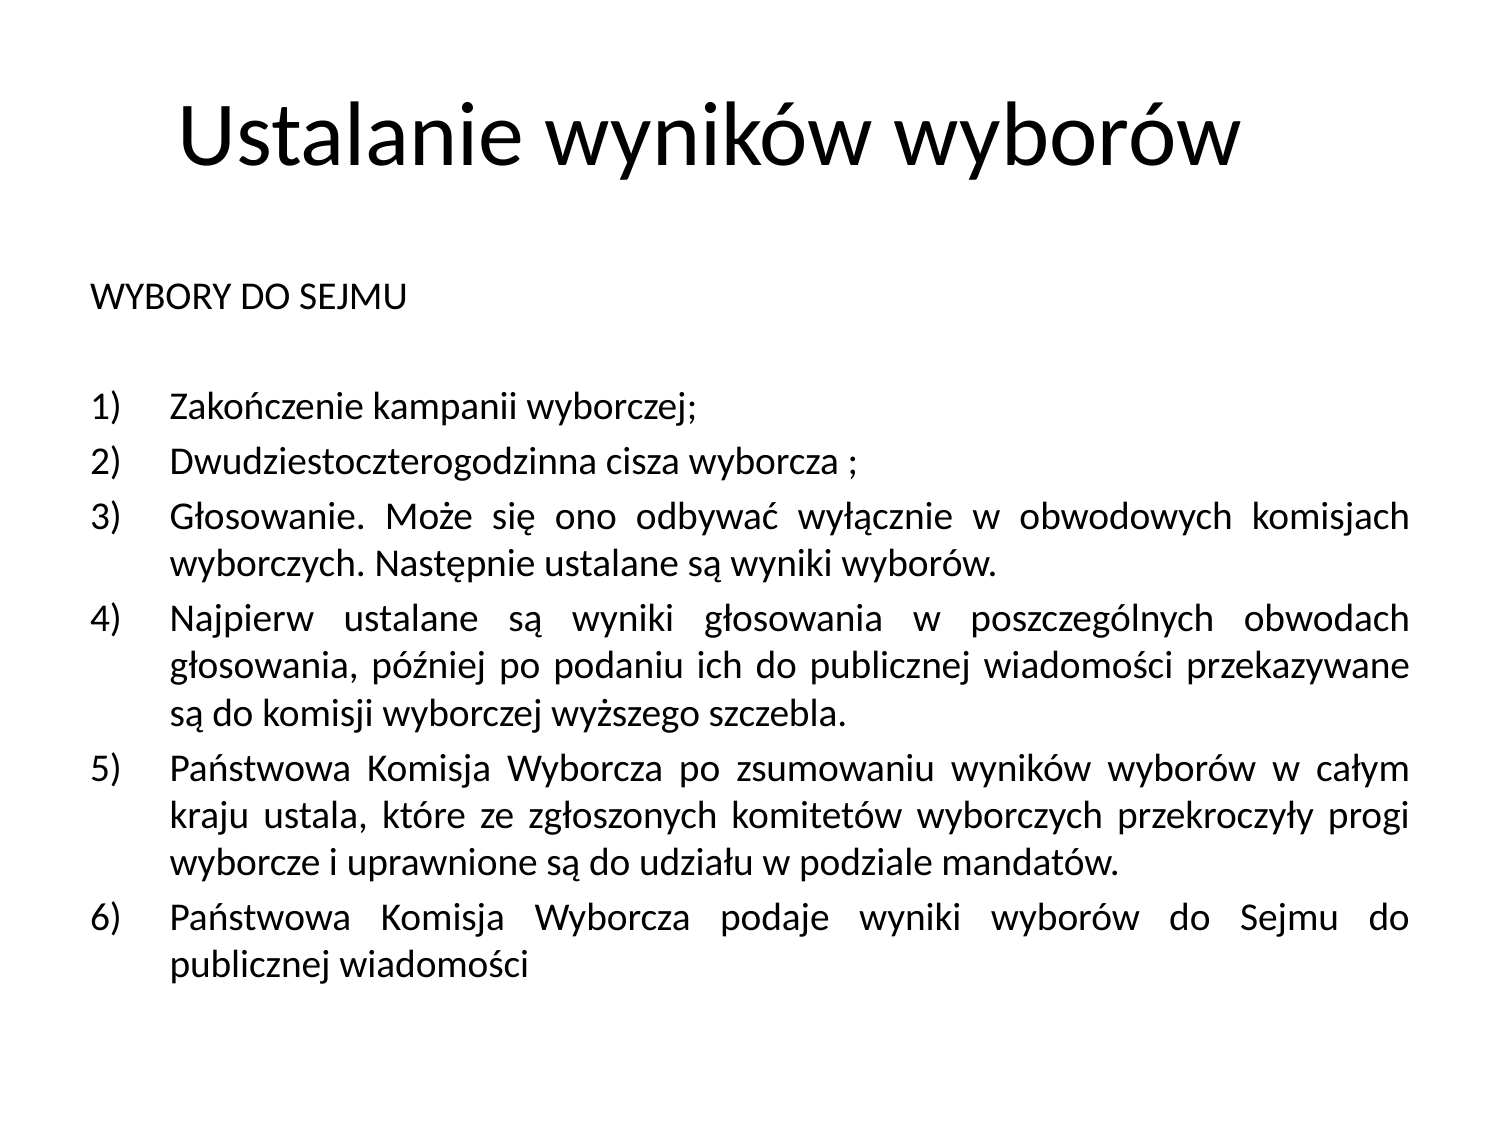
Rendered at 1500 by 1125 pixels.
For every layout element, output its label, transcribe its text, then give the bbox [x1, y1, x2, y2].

title Ustalanie wyników wyborów [35, 35, 1386, 223]
list WYBORY DO SEJMU Zakończenie kampanii wyborczej; Dwudziestoczterogodzinna cisza wyborcza ; Głosowanie. Może się ono odbywać wyłącznie w obwodowych komisjach wyborczych. Następnie ustalane są wyniki wyborów. Najpierw ustalane są wyniki głosowania w poszczególnych obwodach głosowania, później po podaniu ich do publicznej wiadomości przekazywane są do komisji wyborczej wyższego szczebla. Państwowa Komisja Wyborcza po zsumowaniu wyników wyborów w całym kraju ustala, które ze zgłoszonych komitetów wyborczych przekroczyły progi wyborcze i uprawnione są do udziału w podziale mandatów. Państwowa Komisja Wyborcza podaje wyniki wyborów do Sejmu do publicznej wiadomości [75, 262, 1425, 1005]
